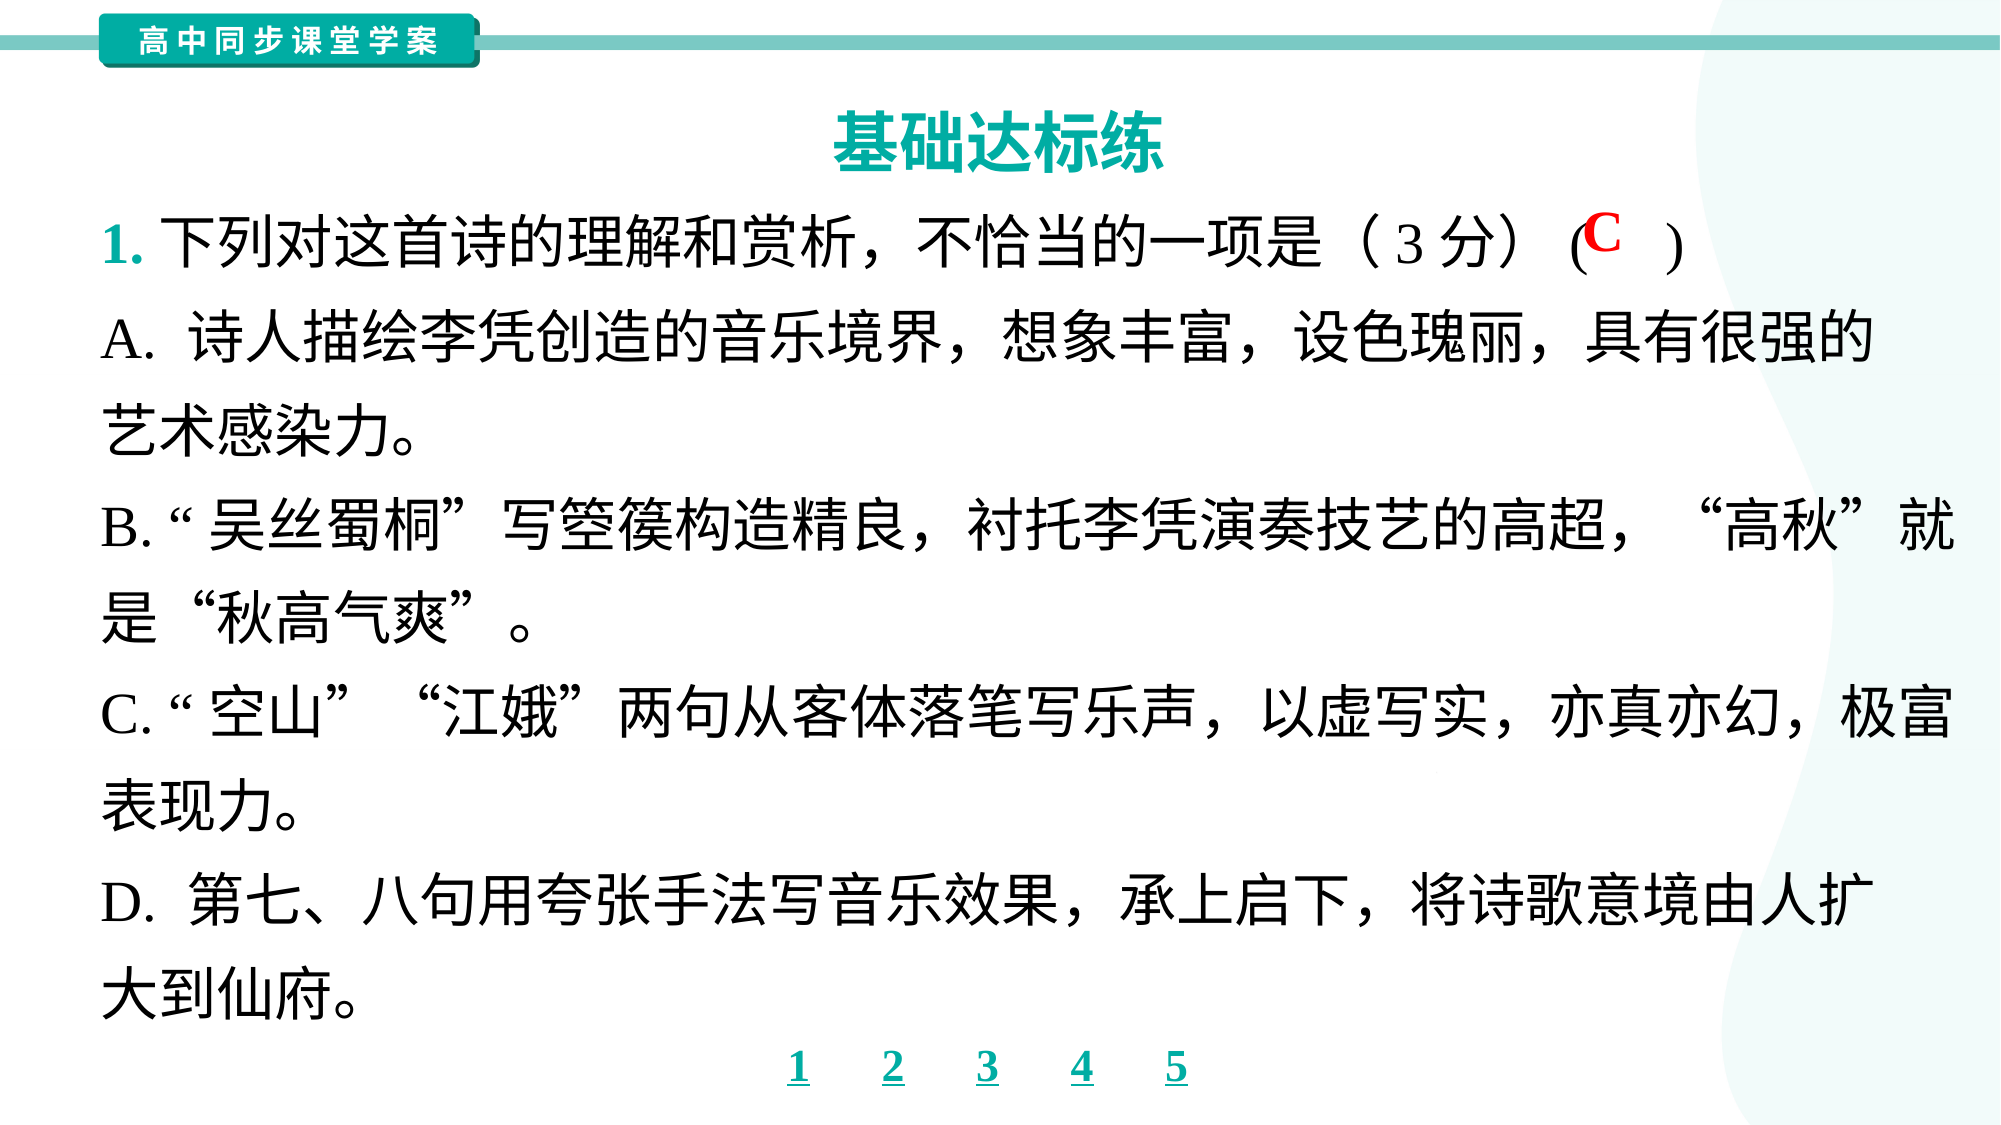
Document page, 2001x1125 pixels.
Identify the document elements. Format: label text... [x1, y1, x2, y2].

text_box 基础达标练 [100, 76, 1899, 182]
text_box C [1560, 173, 1646, 264]
picture [0, 0, 2000, 1125]
text_box 1.下列对这首诗的理解和赏析，不恰当的一项是（3分）( ) [100, 183, 1899, 275]
text_box A. 诗人描绘李凭创造的音乐境界，想象丰富，设色瑰丽，具有很强的 艺术感染力。 B. “吴丝蜀桐”写箜篌构造精良，衬托李凭演奏技艺的高超，“高秋”就 是“秋高气爽”。 C. “空山”“江娥”两句从客体落笔写乐声，以虚写实，亦真亦幻，极富 表现力。 D. 第七、八句用夸张手法写音乐效果，承上启下，将诗歌意境由人扩 大到仙府。 [100, 276, 1899, 1027]
